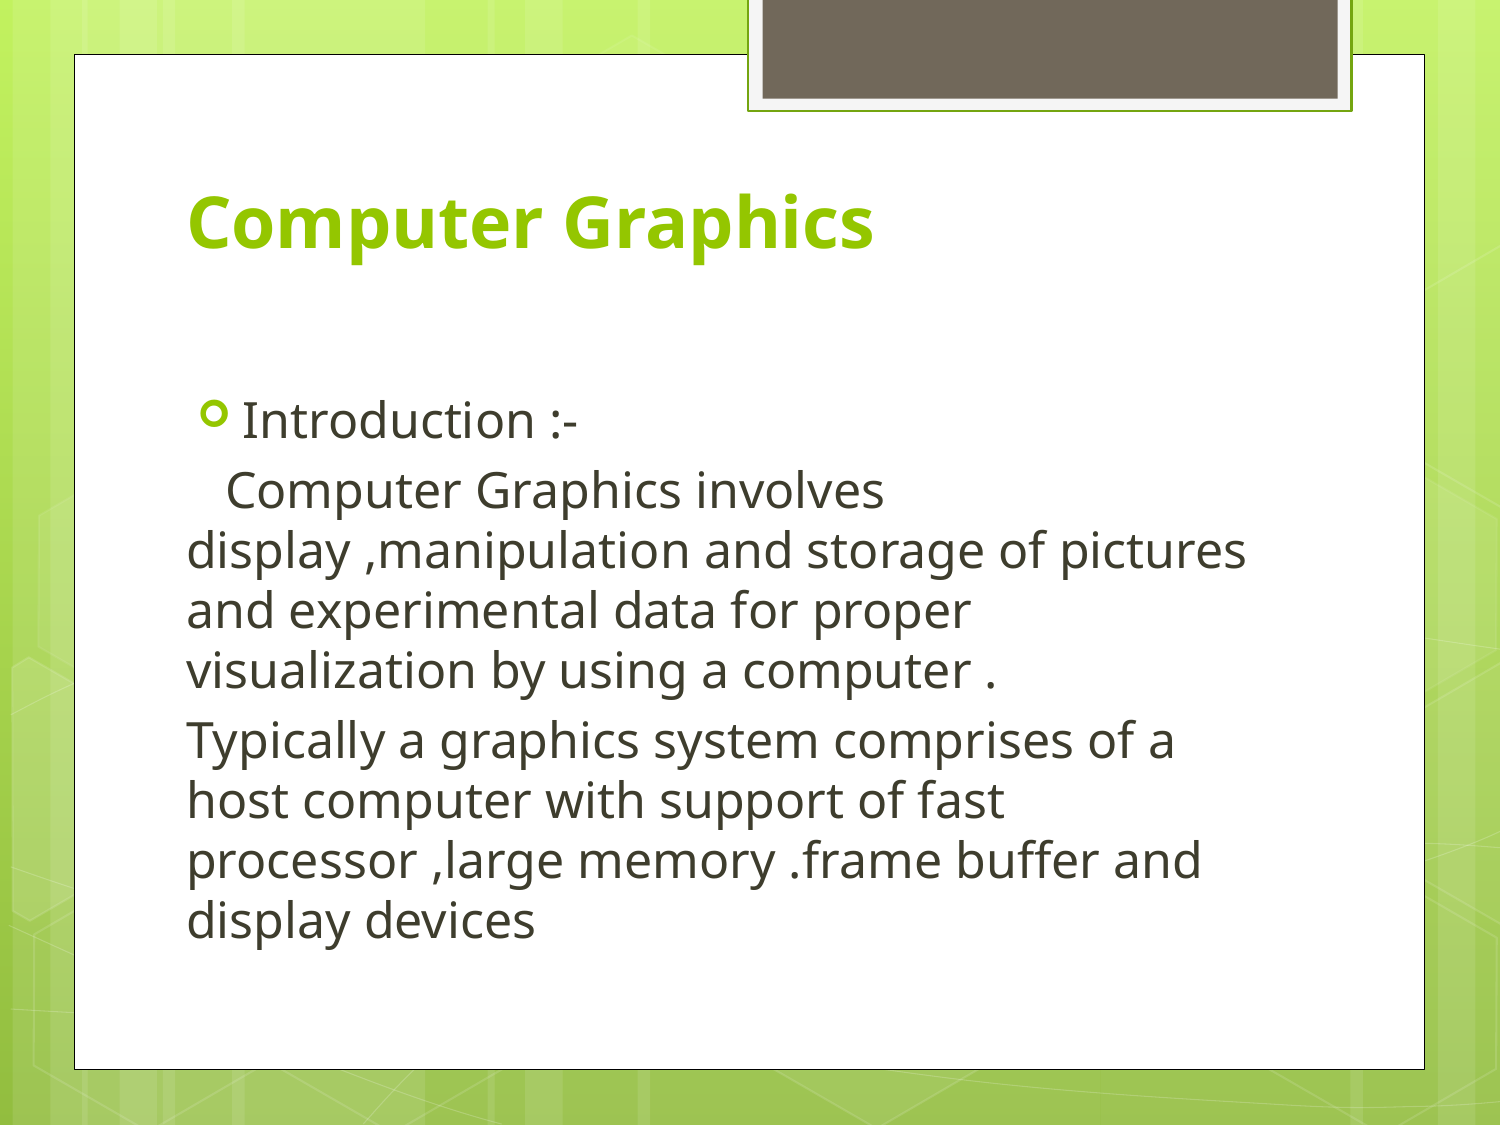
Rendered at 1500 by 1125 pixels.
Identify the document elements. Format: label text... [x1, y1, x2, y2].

title Computer Graphics [171, 168, 1324, 357]
list Introduction :- Computer Graphics involves display ,manipulation and storage of pictures and experimental data for proper visualization by using a computer . Typically a graphics system comprises of a host computer with support of fast processor ,large memory .frame buffer and display devices [171, 381, 1283, 957]
